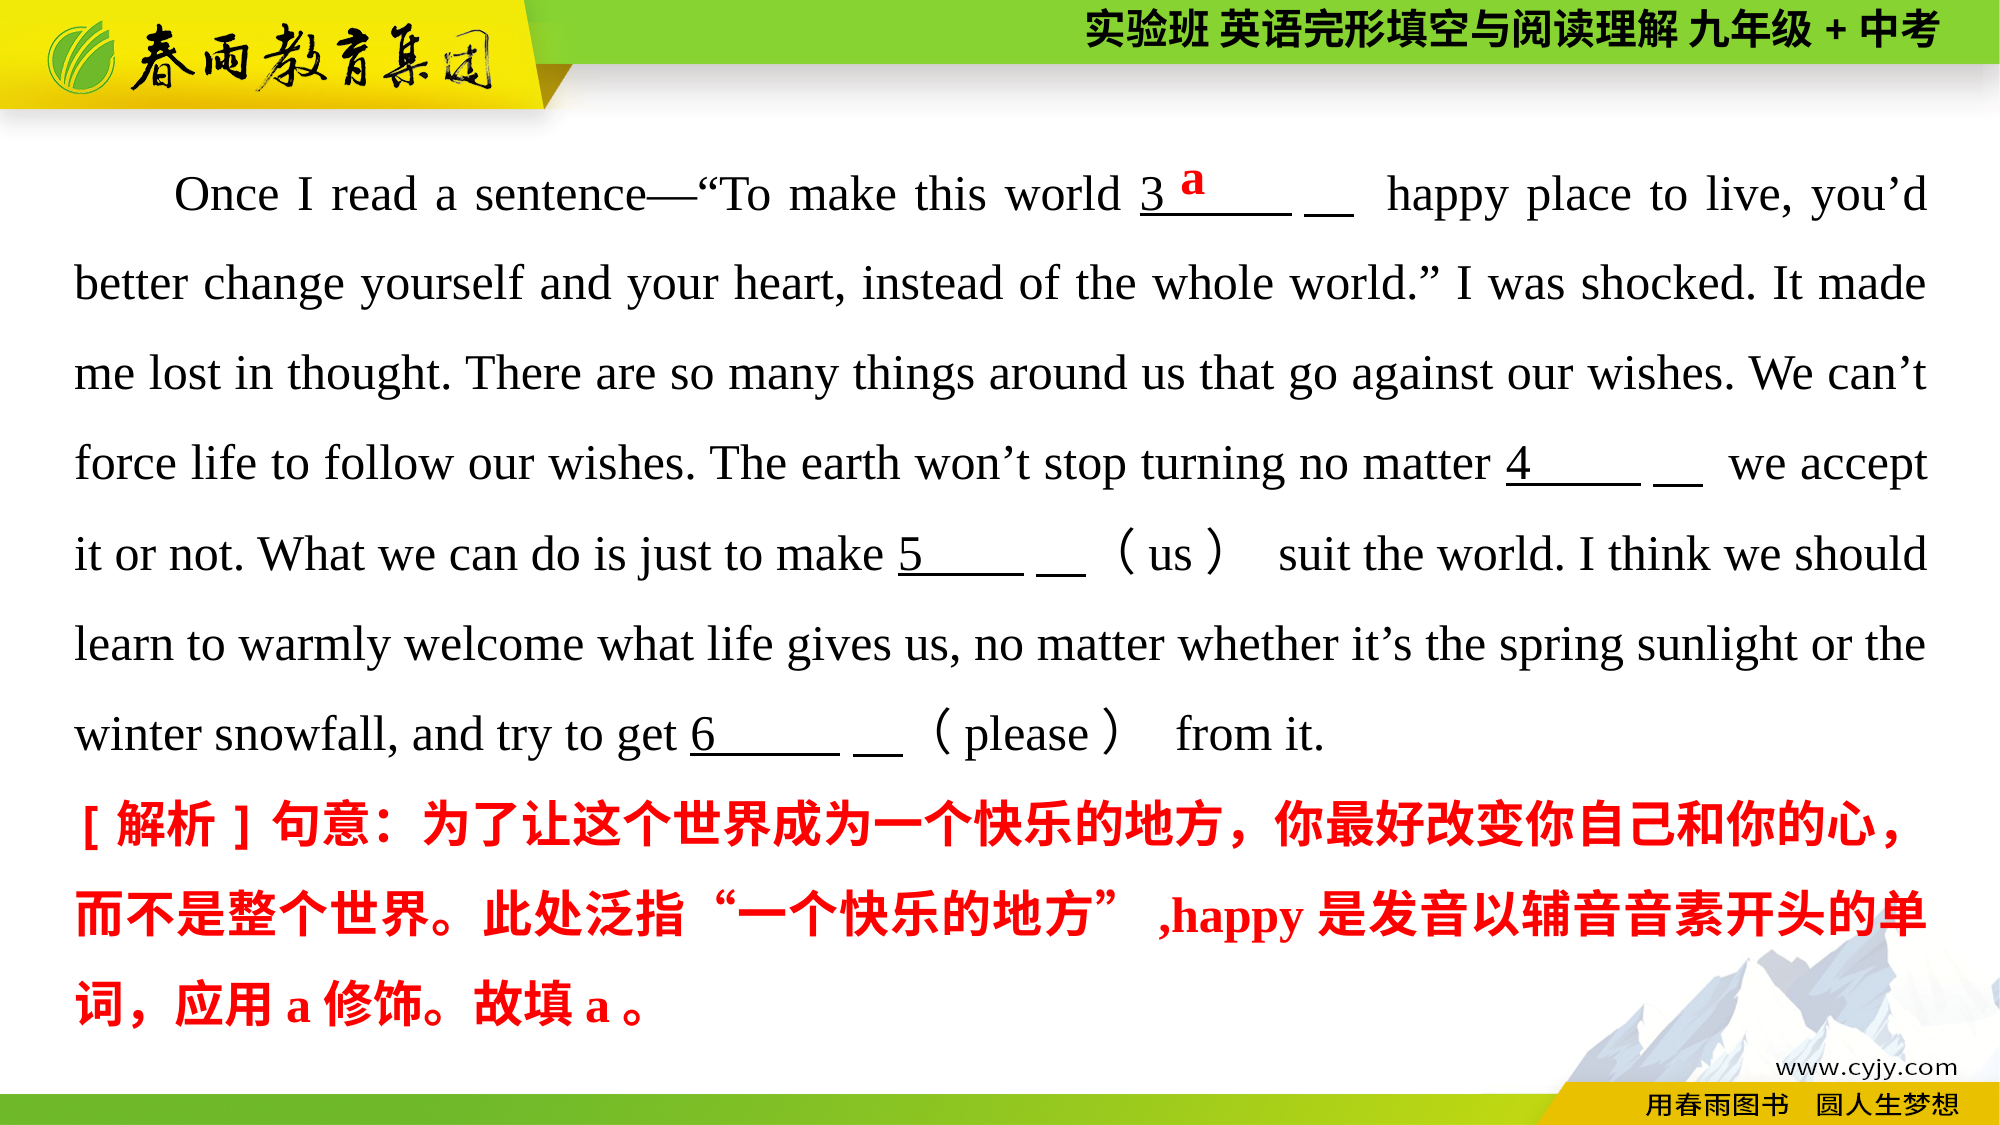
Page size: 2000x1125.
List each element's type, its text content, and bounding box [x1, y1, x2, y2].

text_box a [1165, 137, 1221, 212]
picture [0, 0, 2000, 1125]
list Once I read a sentence—“To make this world 3 happy place to live, you’d better change yourself and your heart, instead of the whole world.” I was shocked. It made me lost in thought. There are so many things around us that go against our wishes. We can’t force life to follow our wishes. The earth won’t stop turning no matter 4 we accept it or not. What we can do is just to make 5 （us） suit the world. I think we should learn to warmly welcome what life gives us, no matter whether it’s the spring sunlight or the winter snowfall, and try to get 6 （please） from it. [59, 122, 1944, 774]
text_box [解析]句意：为了让这个世界成为一个快乐的地方，你最好改变你自己和你的心，而不是整个世界。此处泛指“一个快乐的地方”,happy是发音以辅音音素开头的单词，应用a修饰。故填a。 [59, 774, 1944, 1040]
